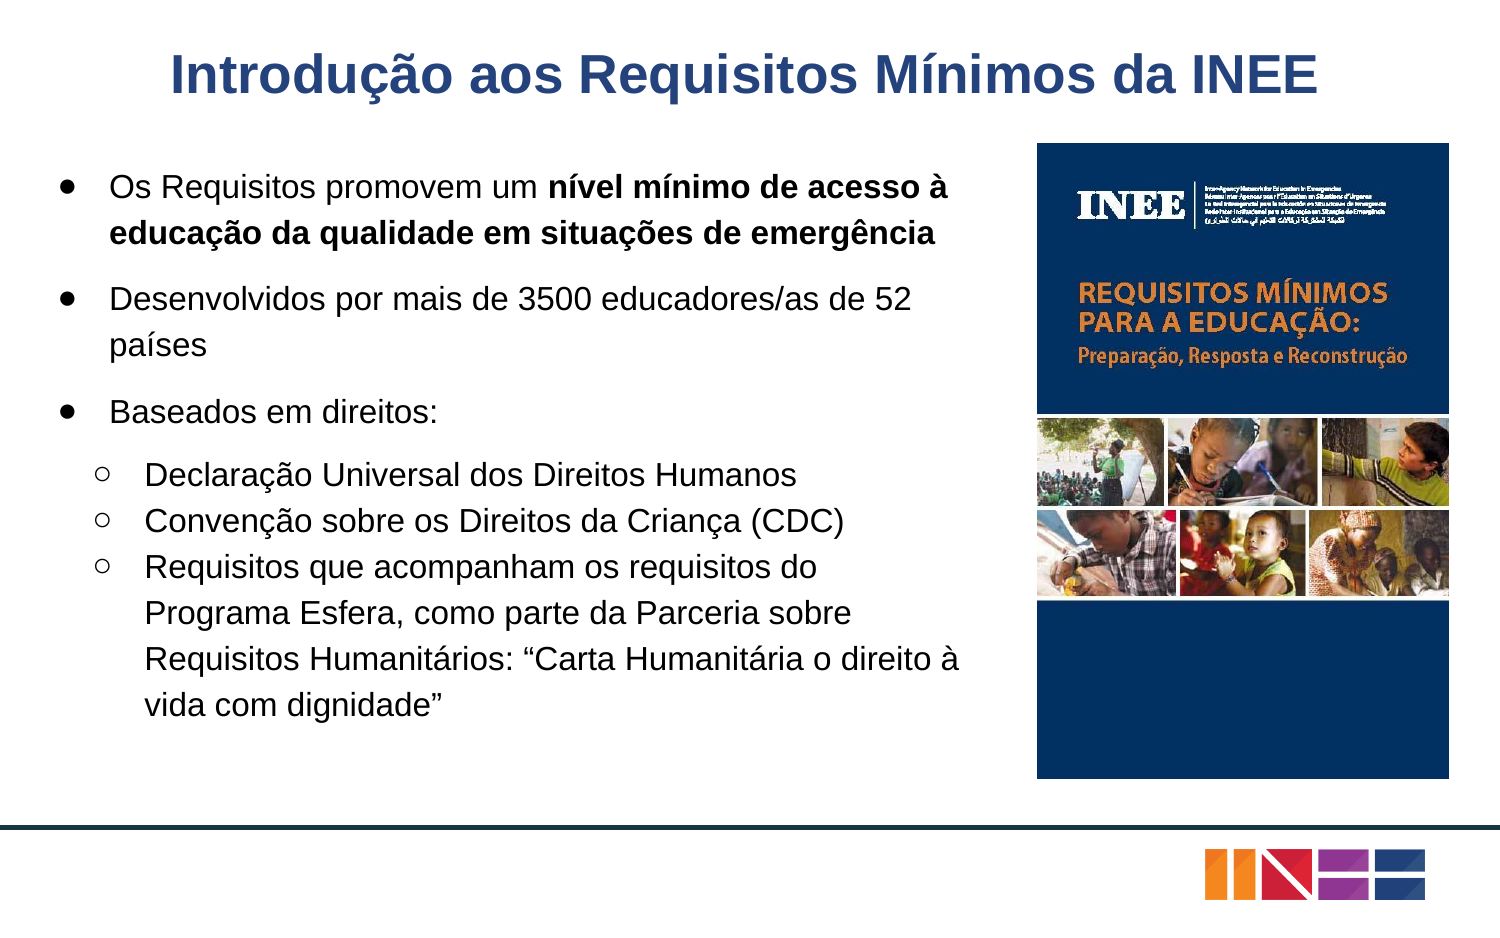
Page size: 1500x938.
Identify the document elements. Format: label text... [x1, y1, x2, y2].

picture [1205, 849, 1425, 900]
list Os Requisitos promovem um nível mínimo de acesso à educação da qualidade em situações de emergência Desenvolvidos por mais de 3500 educadores/as de 52 países Baseados em direitos: Declaração Universal dos Direitos Humanos Convenção sobre os Direitos da Criança (CDC) Requisitos que acompanham os requisitos do Programa Esfera, como parte da Parceria sobre Requisitos Humanitários: “Carta Humanitária o direito à vida com dignidade” [23, 143, 985, 779]
title Introdução aos Requisitos Mínimos da INEE [23, 23, 1468, 121]
picture [1037, 143, 1450, 779]
